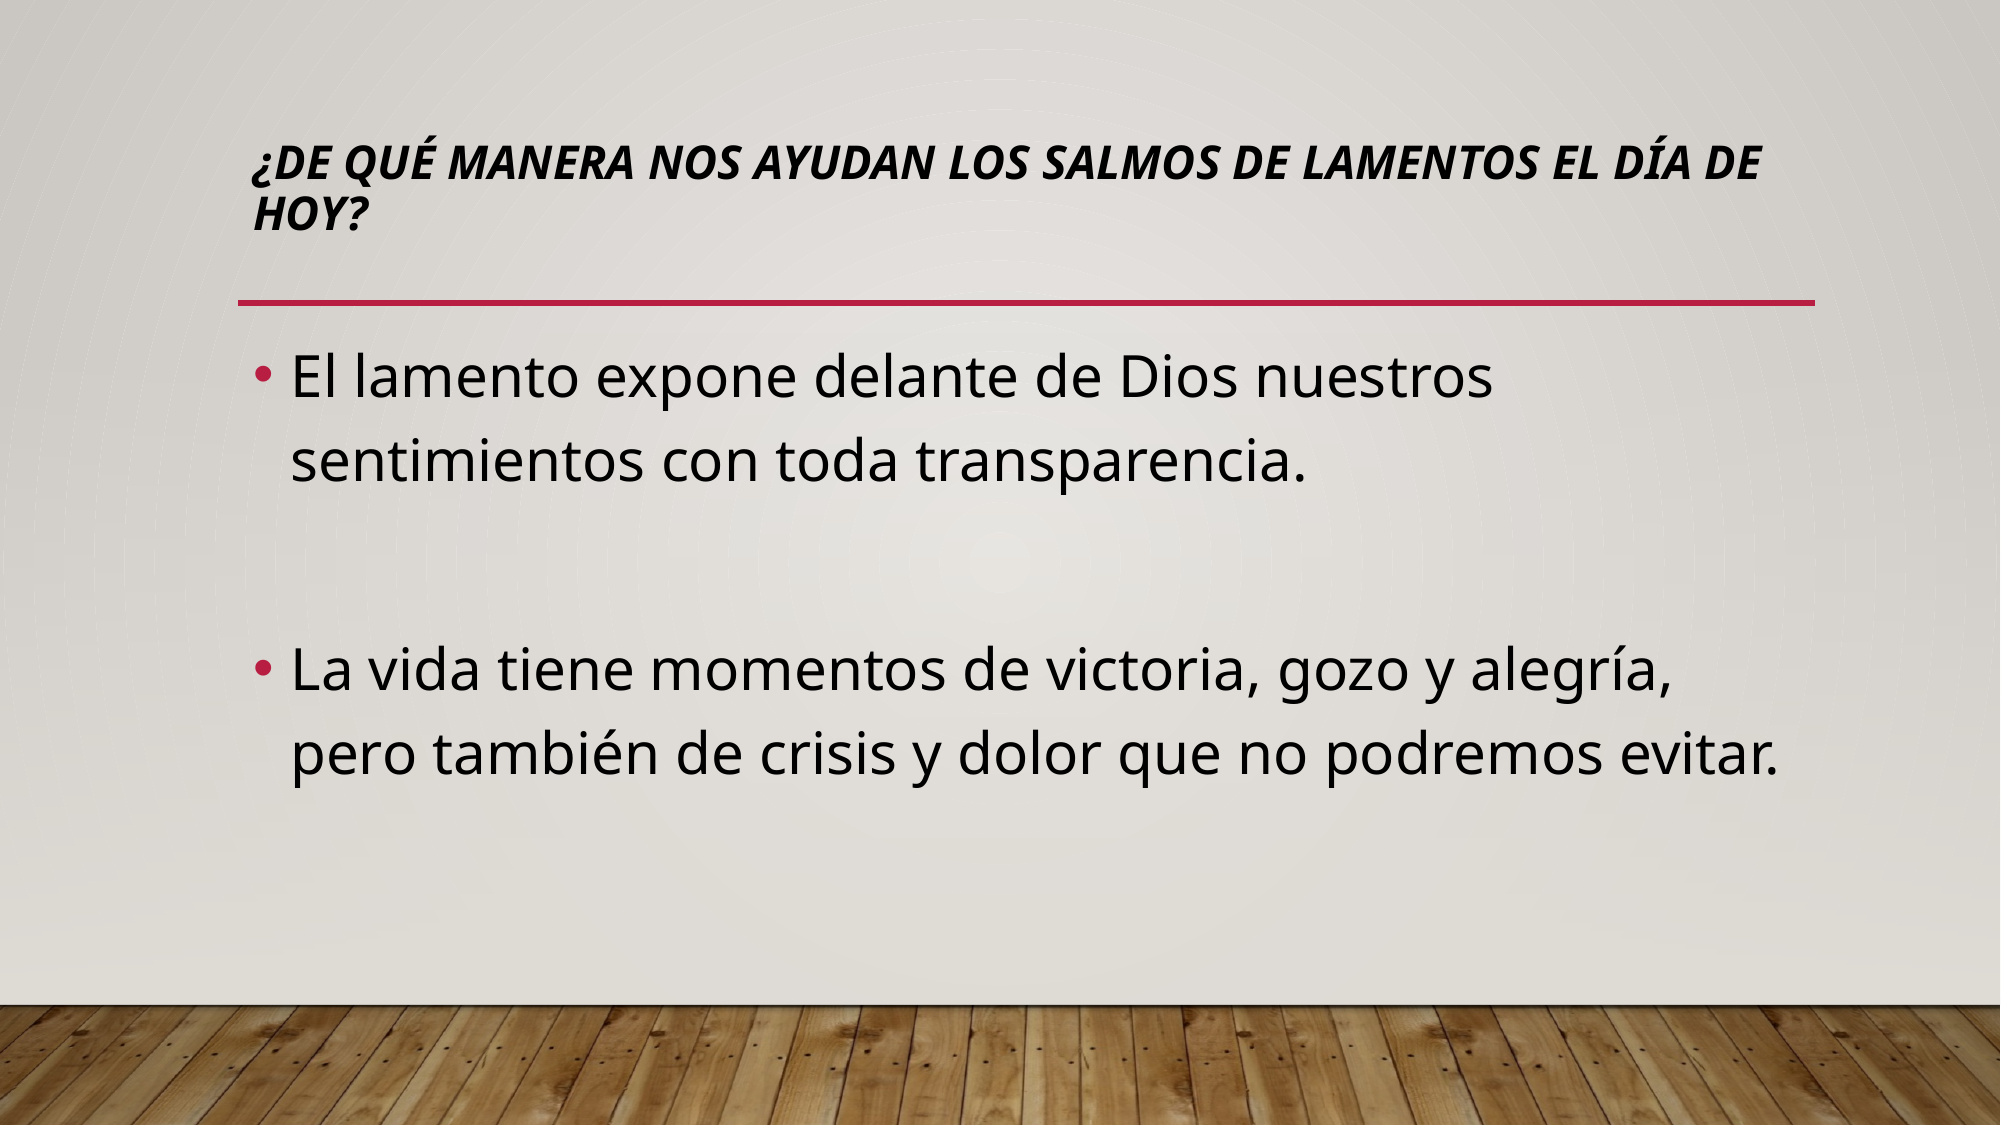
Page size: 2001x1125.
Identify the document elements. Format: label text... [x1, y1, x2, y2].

title ¿De qué manera nos ayudan los salmos de lamentos el día de hoy? [238, 131, 1814, 305]
list El lamento expone delante de Dios nuestros sentimientos con toda transparencia. La vida tiene momentos de victoria, gozo y alegría, pero también de crisis y dolor que no podremos evitar. [238, 317, 1814, 973]
picture [0, 1005, 2000, 1125]
